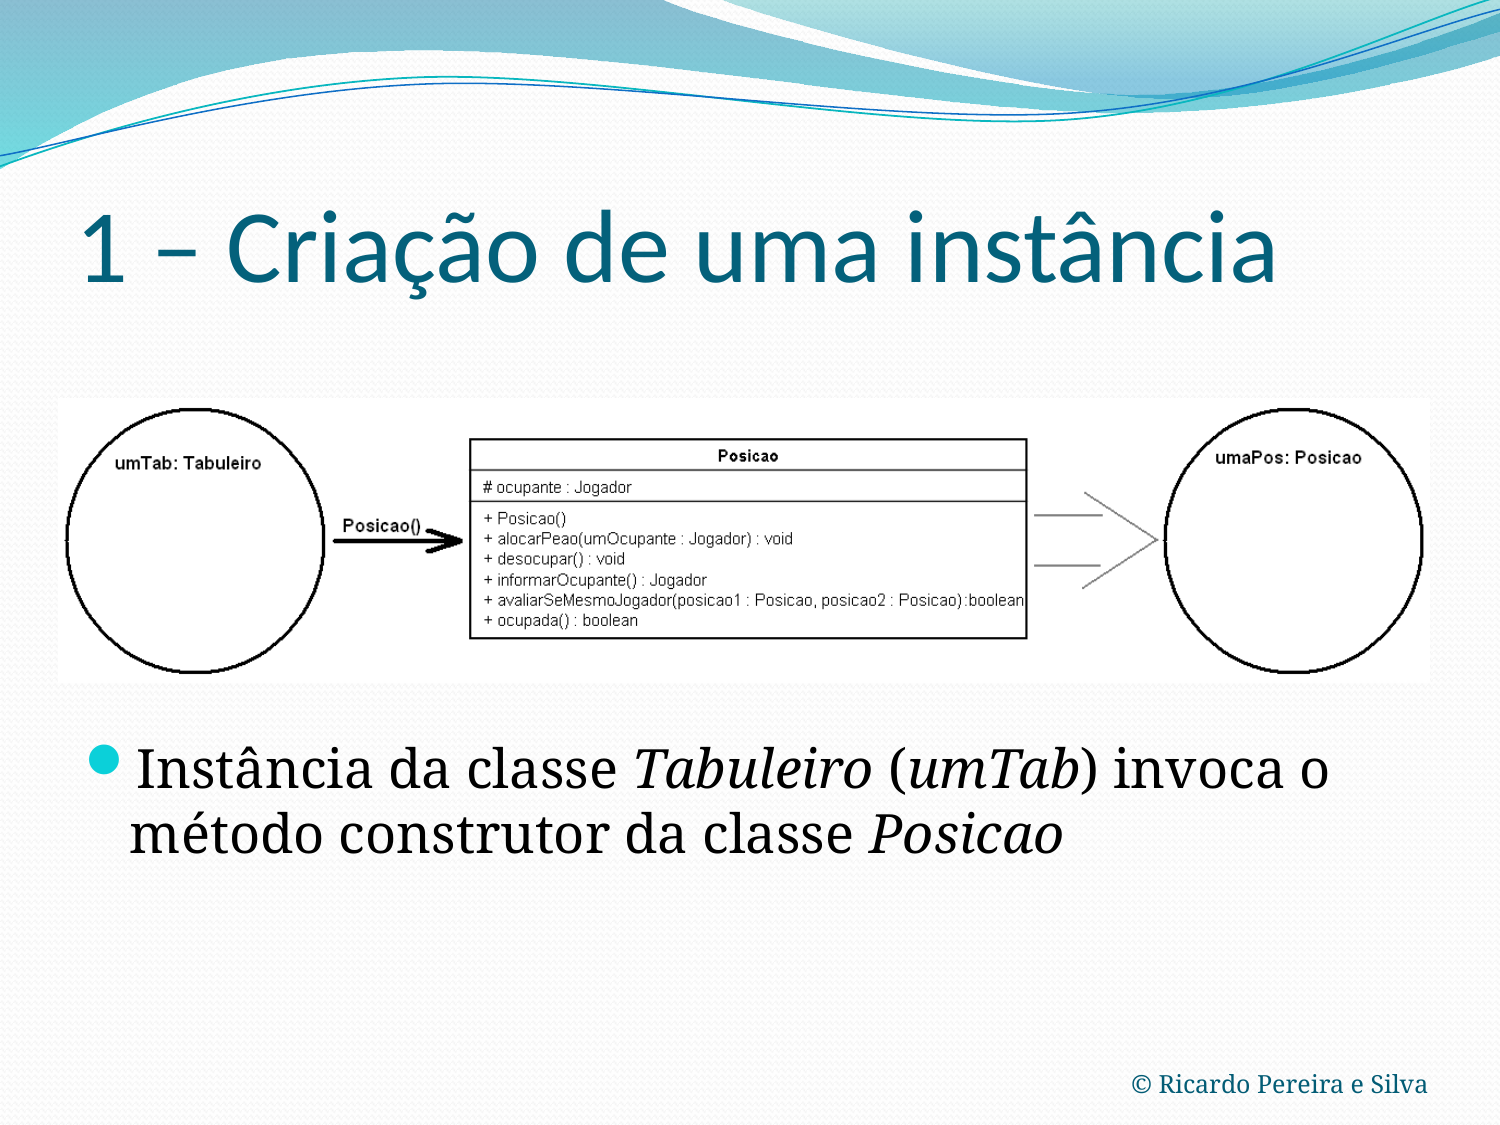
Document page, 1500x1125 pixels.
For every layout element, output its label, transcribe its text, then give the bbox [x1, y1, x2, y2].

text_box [58, 398, 1430, 683]
footer © Ricardo Pereira e Silva [1101, 1042, 1429, 1103]
list Instância da classe Tabuleiro (umTab) invoca o método construtor da classe Posicao [70, 726, 1421, 921]
title 1 – Criação de uma instância [75, 115, 1425, 303]
